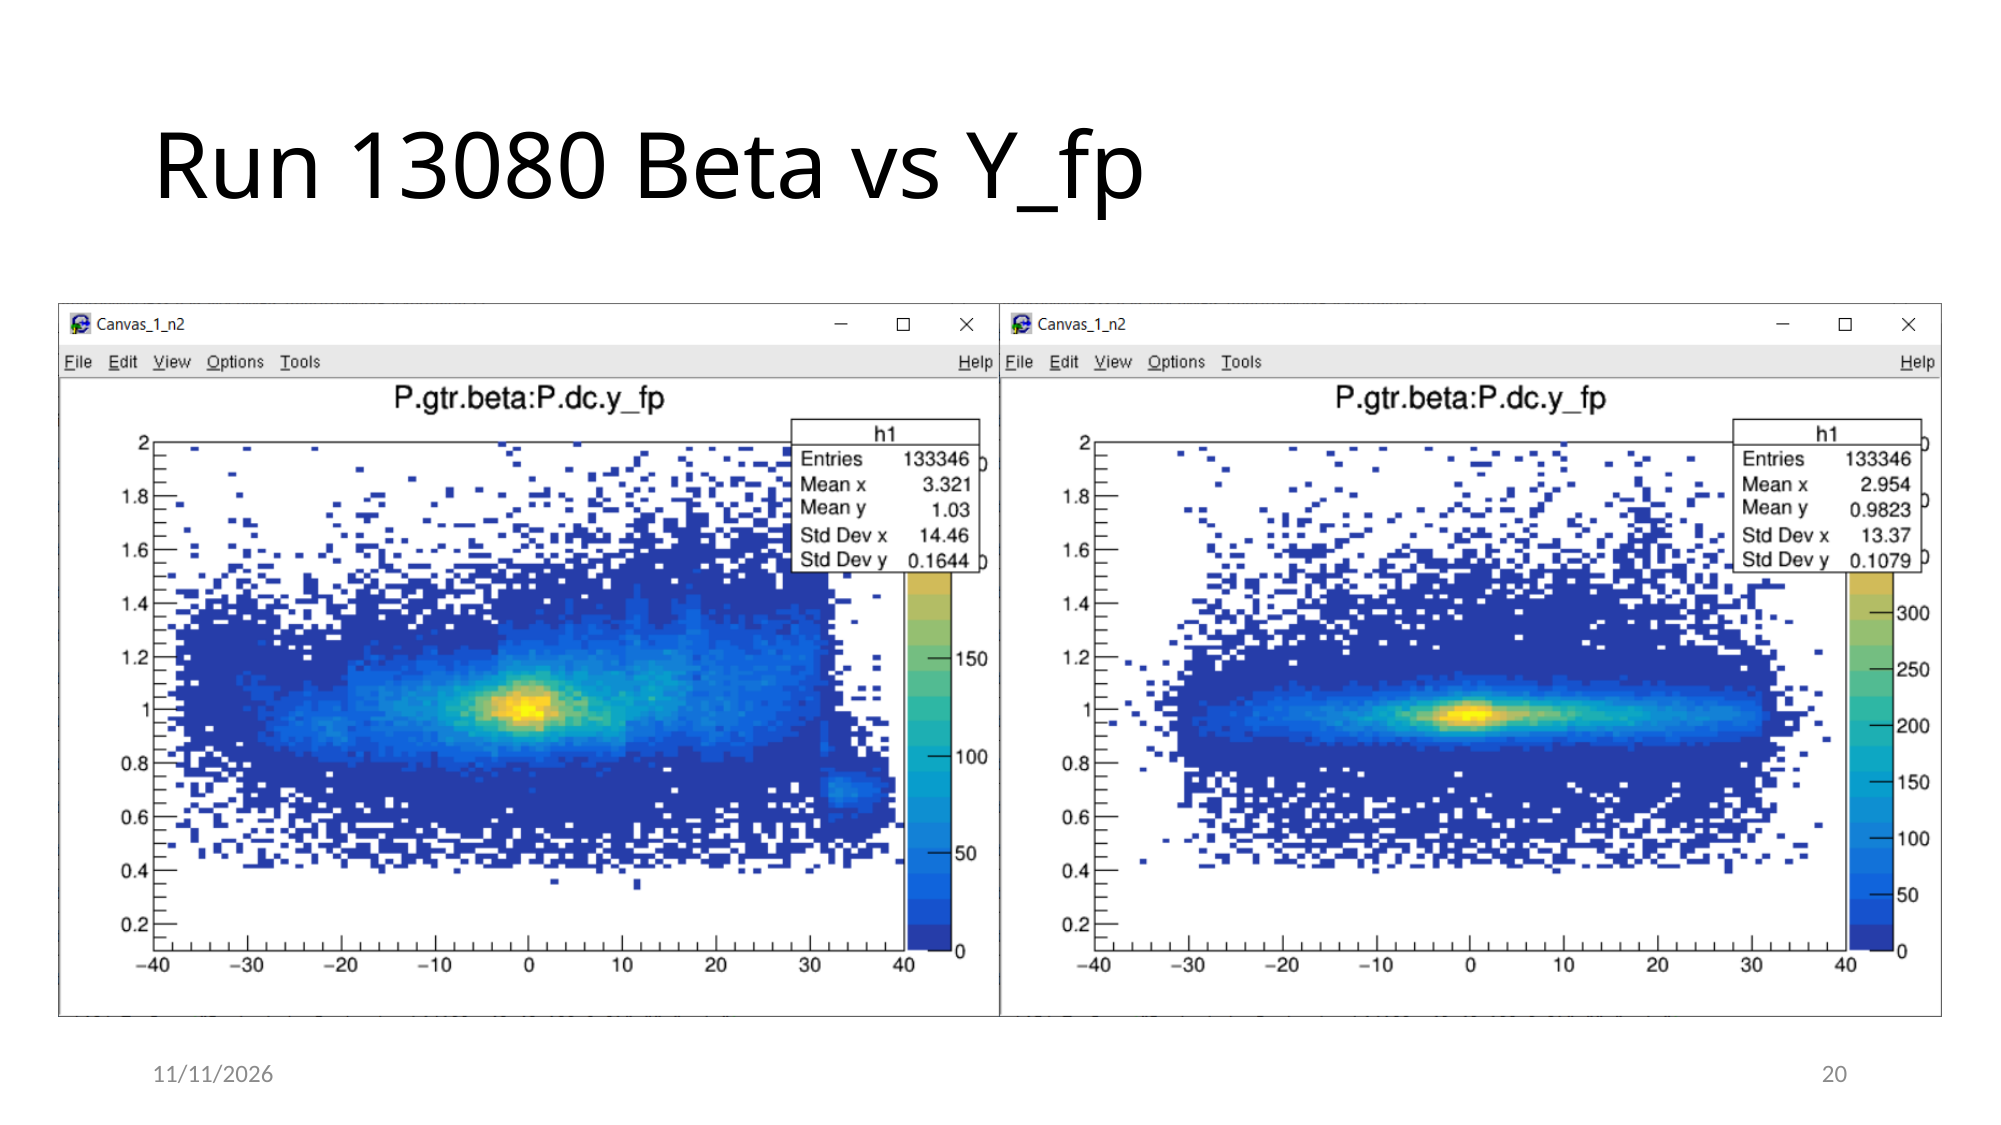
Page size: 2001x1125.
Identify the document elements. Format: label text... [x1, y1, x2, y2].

picture [999, 303, 1942, 1017]
title Run 13080 Beta vs Y_fp [137, 59, 1863, 278]
slide_number 20 [1412, 1042, 1863, 1103]
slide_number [137, 1042, 588, 1103]
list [58, 303, 999, 1017]
